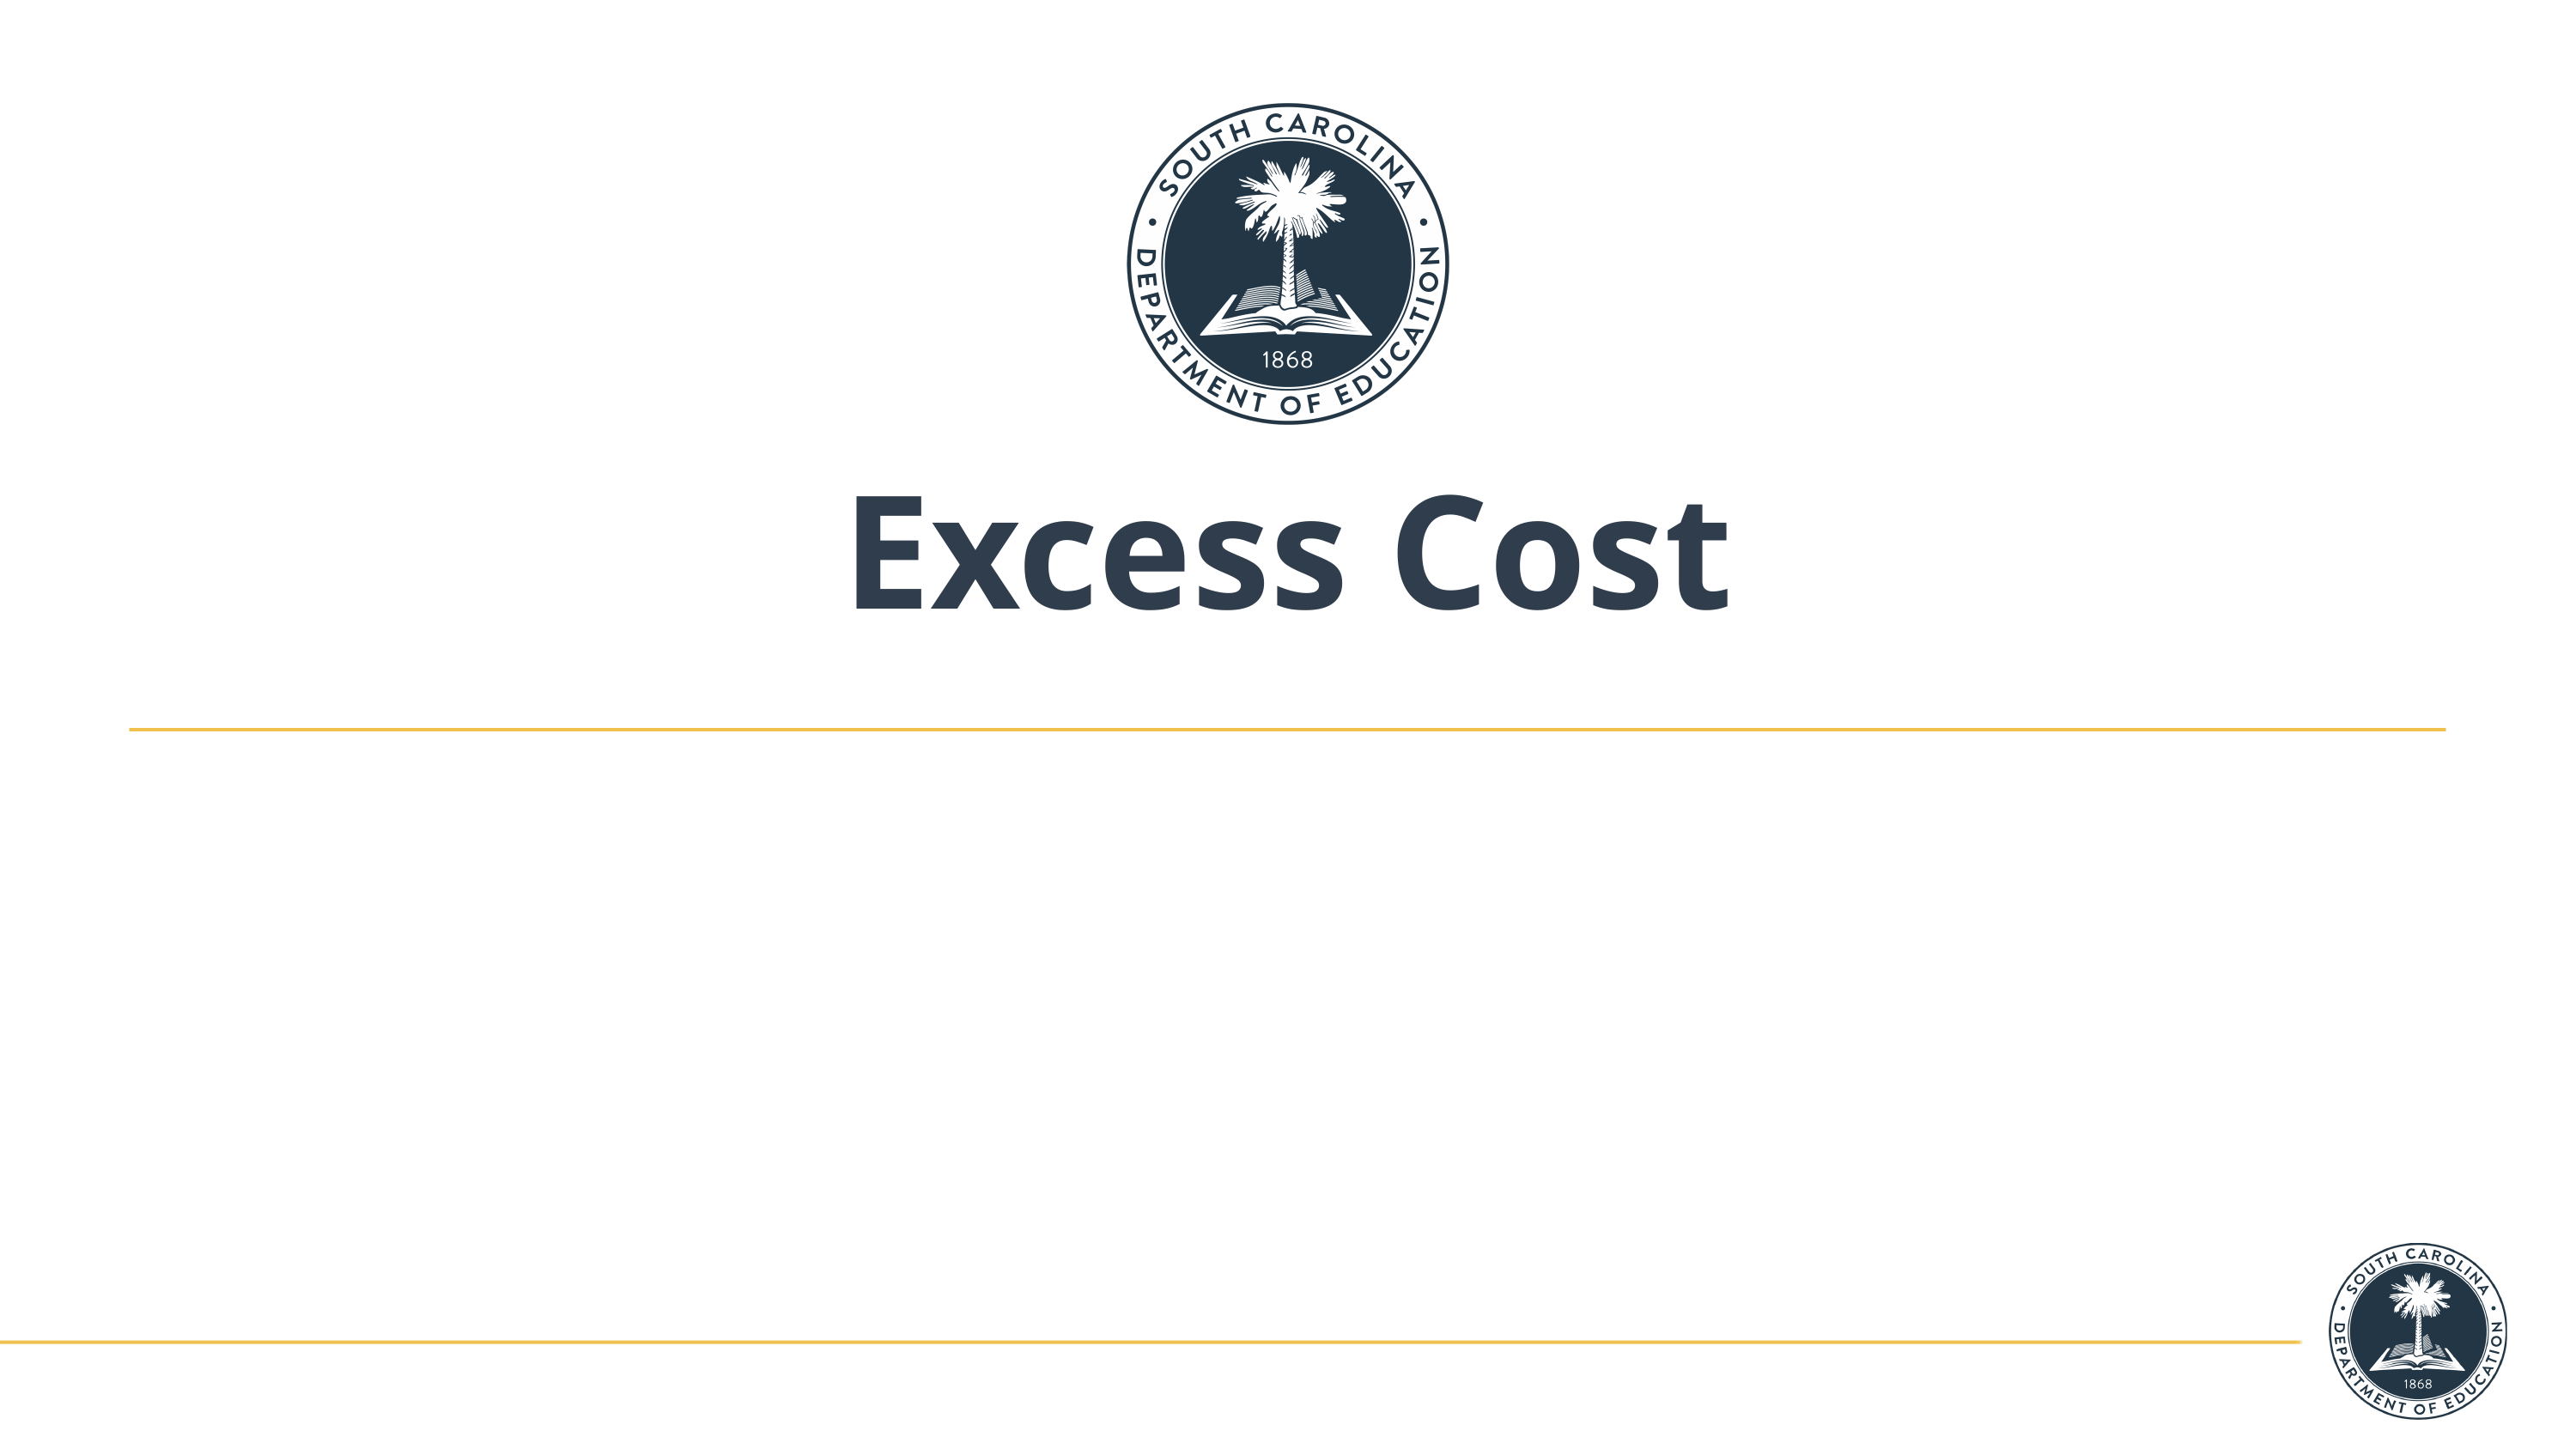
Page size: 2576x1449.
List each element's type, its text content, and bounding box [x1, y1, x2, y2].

title Excess Cost [129, 449, 2447, 643]
picture [1127, 103, 1449, 425]
picture [129, 728, 2447, 731]
picture [2329, 1243, 2507, 1420]
